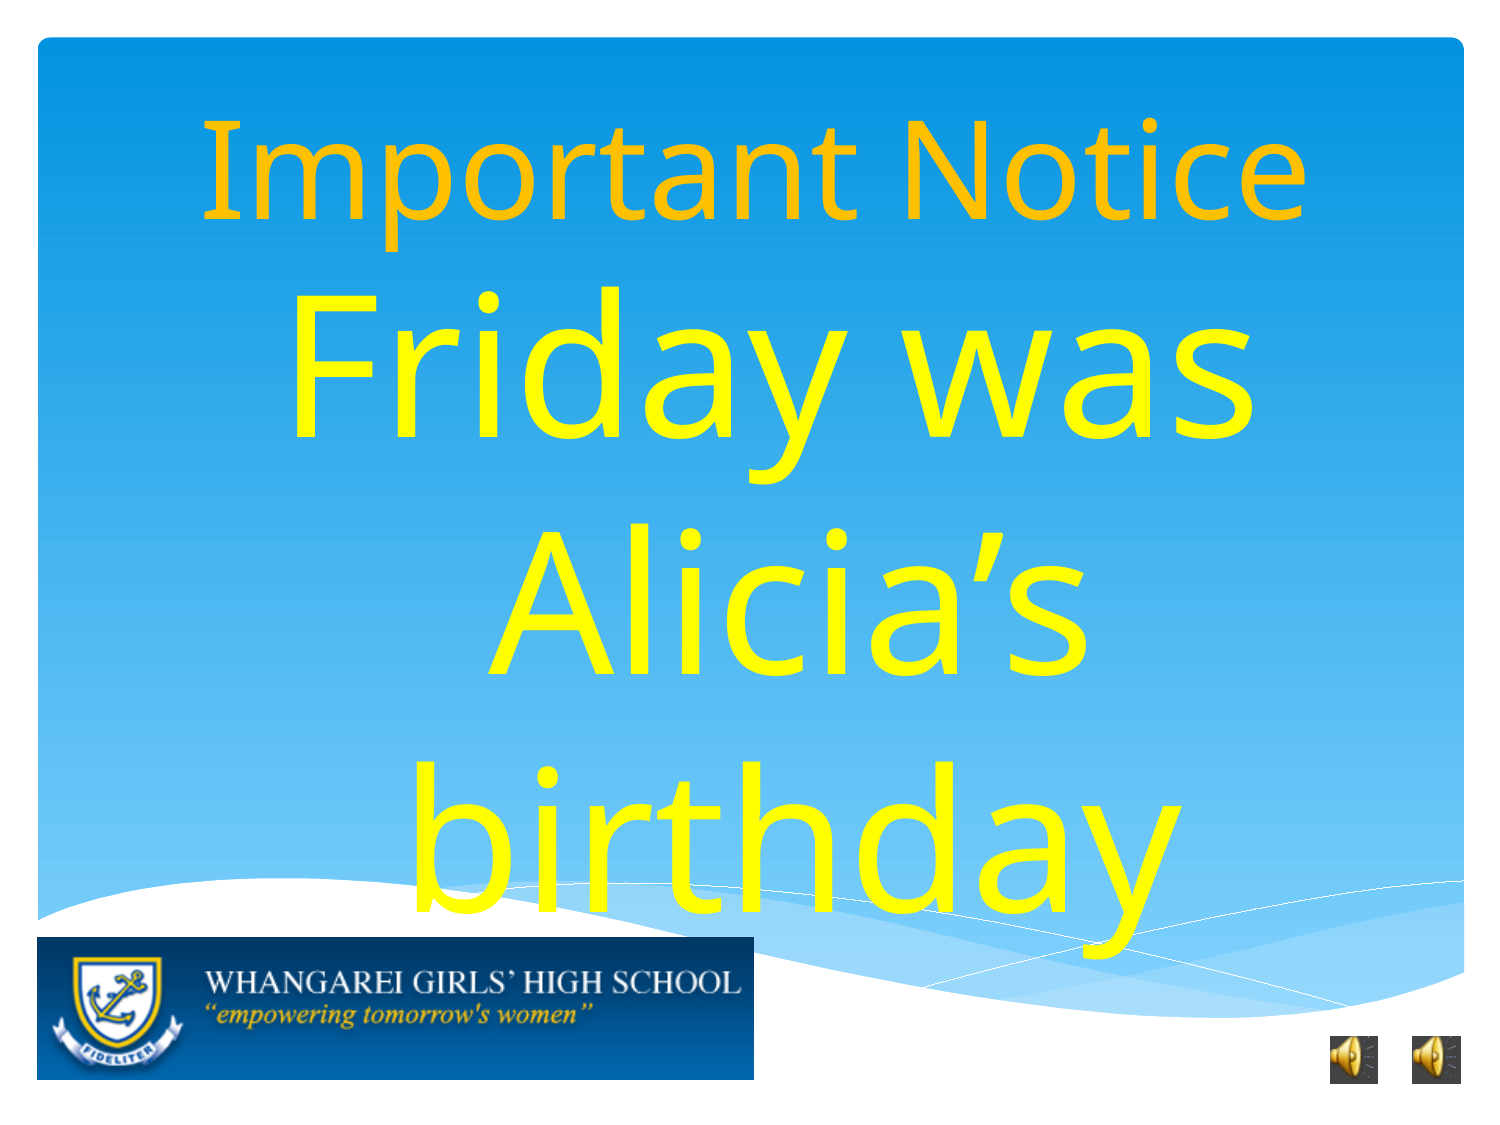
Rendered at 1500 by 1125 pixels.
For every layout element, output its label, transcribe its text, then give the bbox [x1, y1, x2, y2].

text_box Friday was Alicia’s birthday [149, 231, 1391, 963]
text_box Important Notice [149, 37, 1362, 255]
picture [1411, 1034, 1462, 1086]
picture [37, 937, 754, 1080]
picture [1328, 1034, 1380, 1086]
